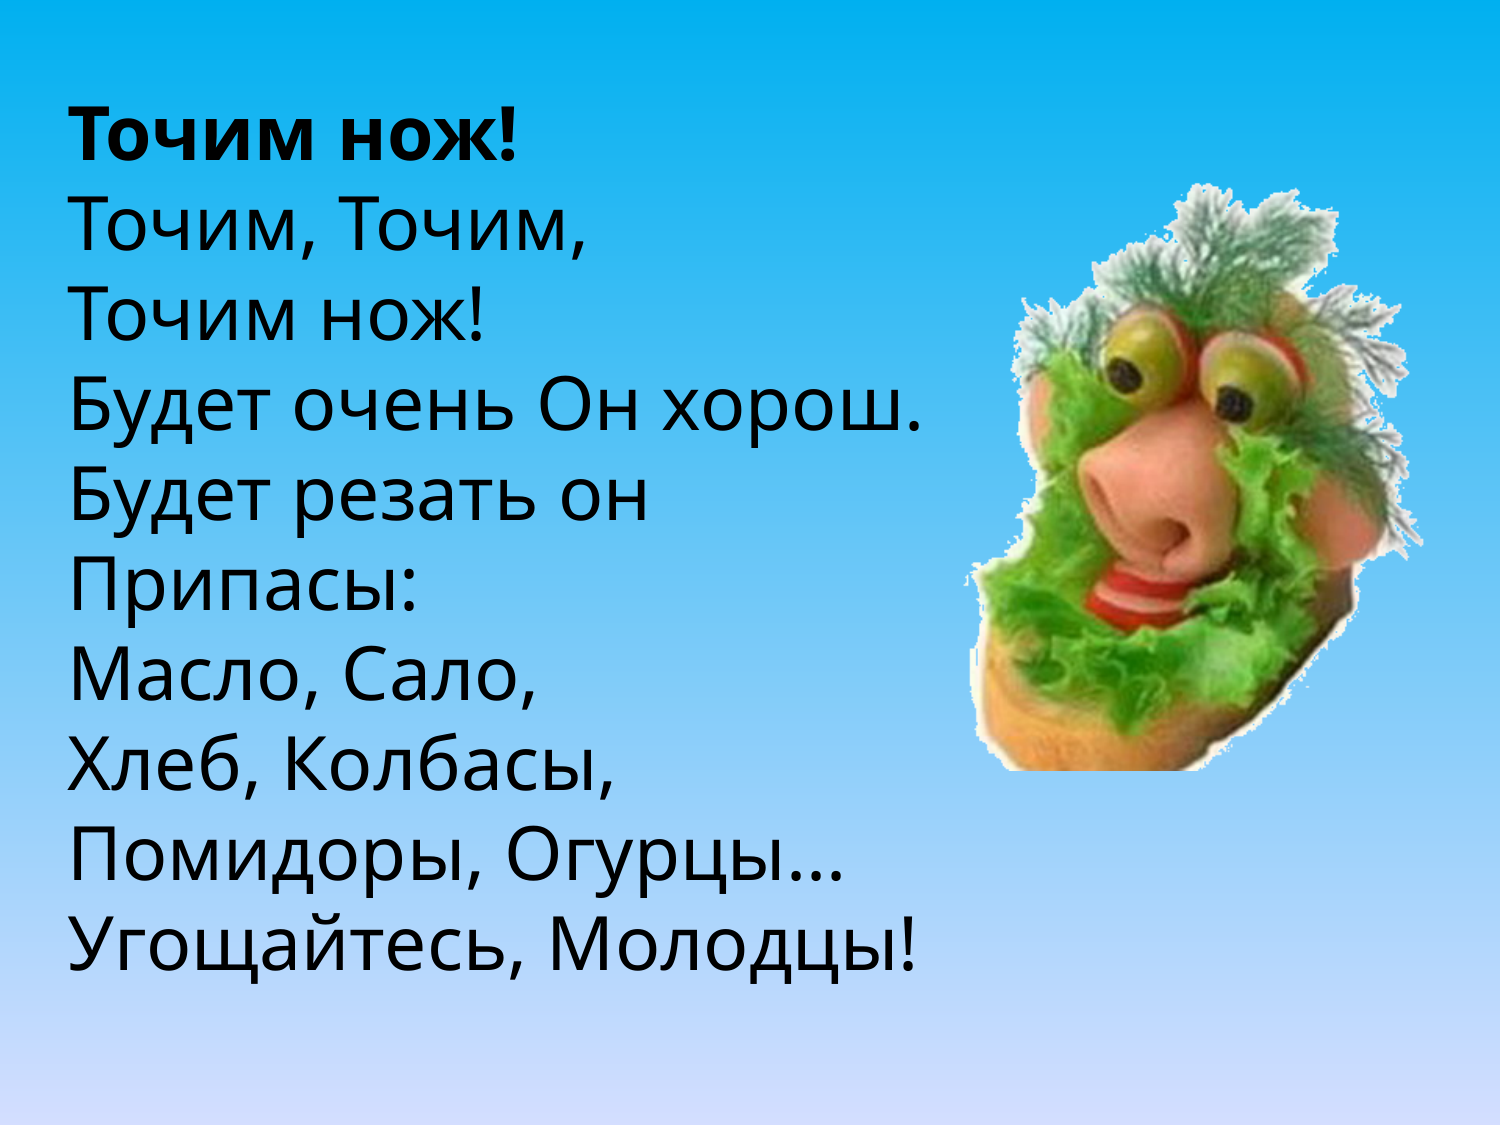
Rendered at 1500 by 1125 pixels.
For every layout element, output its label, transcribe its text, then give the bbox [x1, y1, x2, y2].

text_box Точим нож! Точим, Точим, Точим нож! Будет очень Он хорош. Будет резать он Припасы: Масло, Сало, Хлеб, Колбасы, Помидоры, Огурцы... Угощайтесь, Молодцы! [53, 78, 975, 993]
picture [962, 160, 1500, 771]
